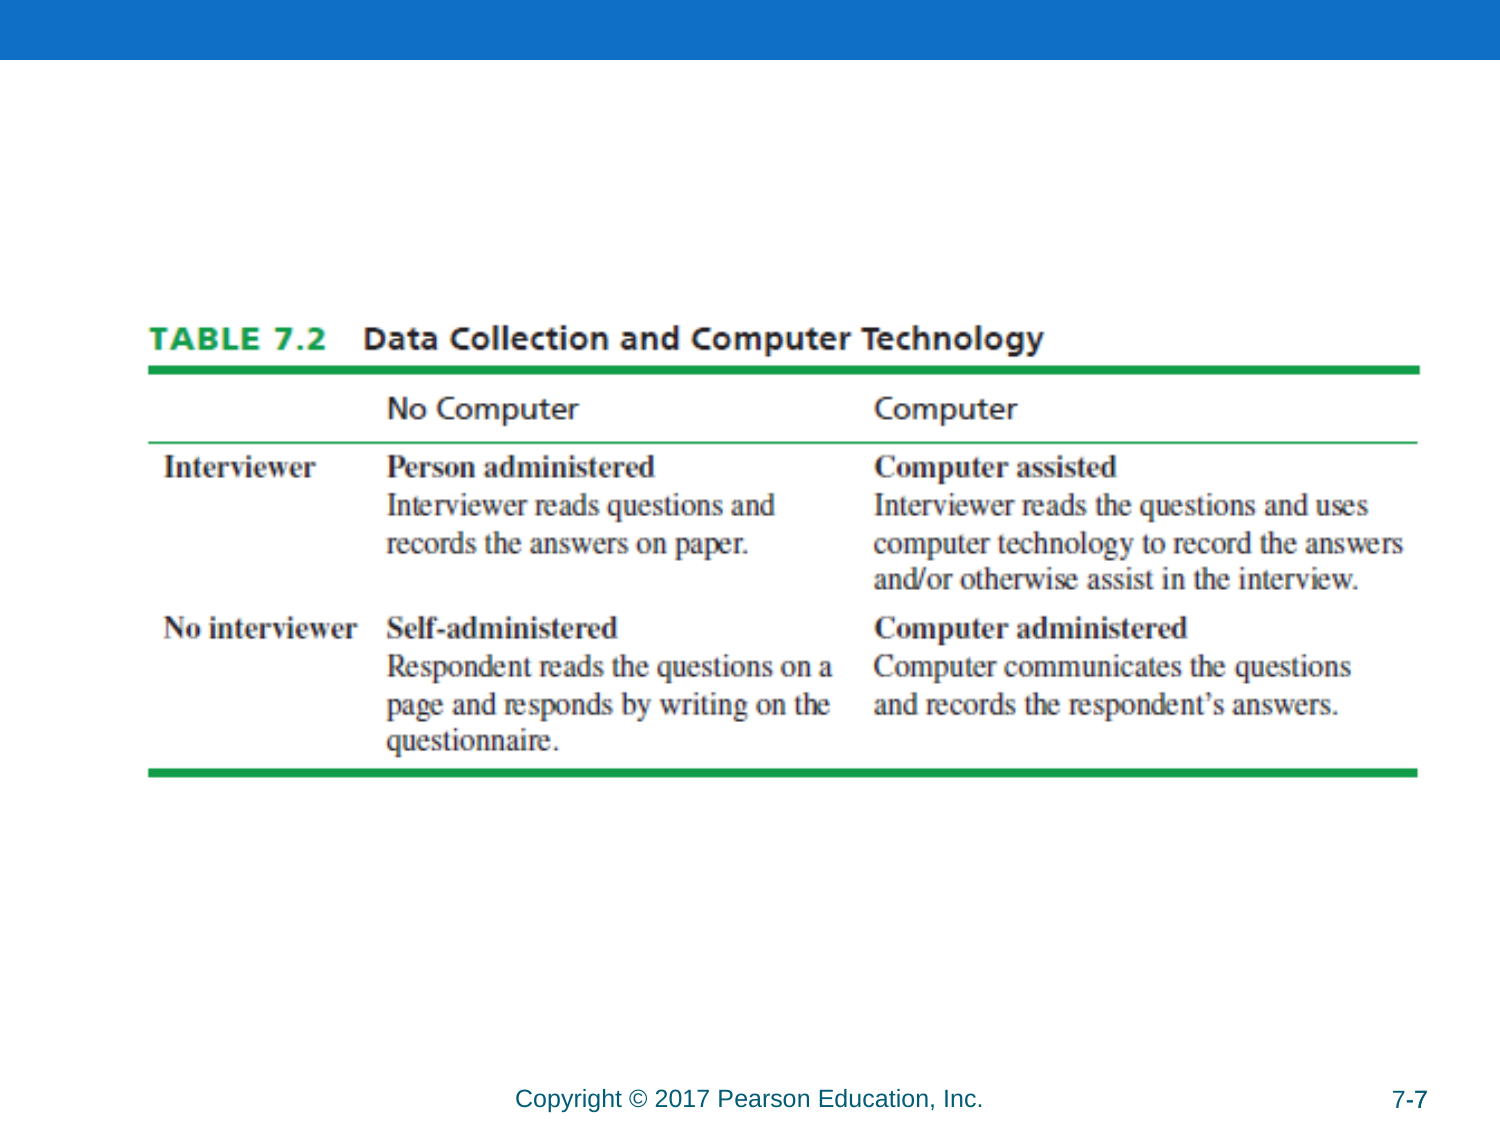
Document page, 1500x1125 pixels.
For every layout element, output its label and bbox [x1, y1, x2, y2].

picture [641, 1100, 647, 1107]
picture [54, 299, 1445, 826]
